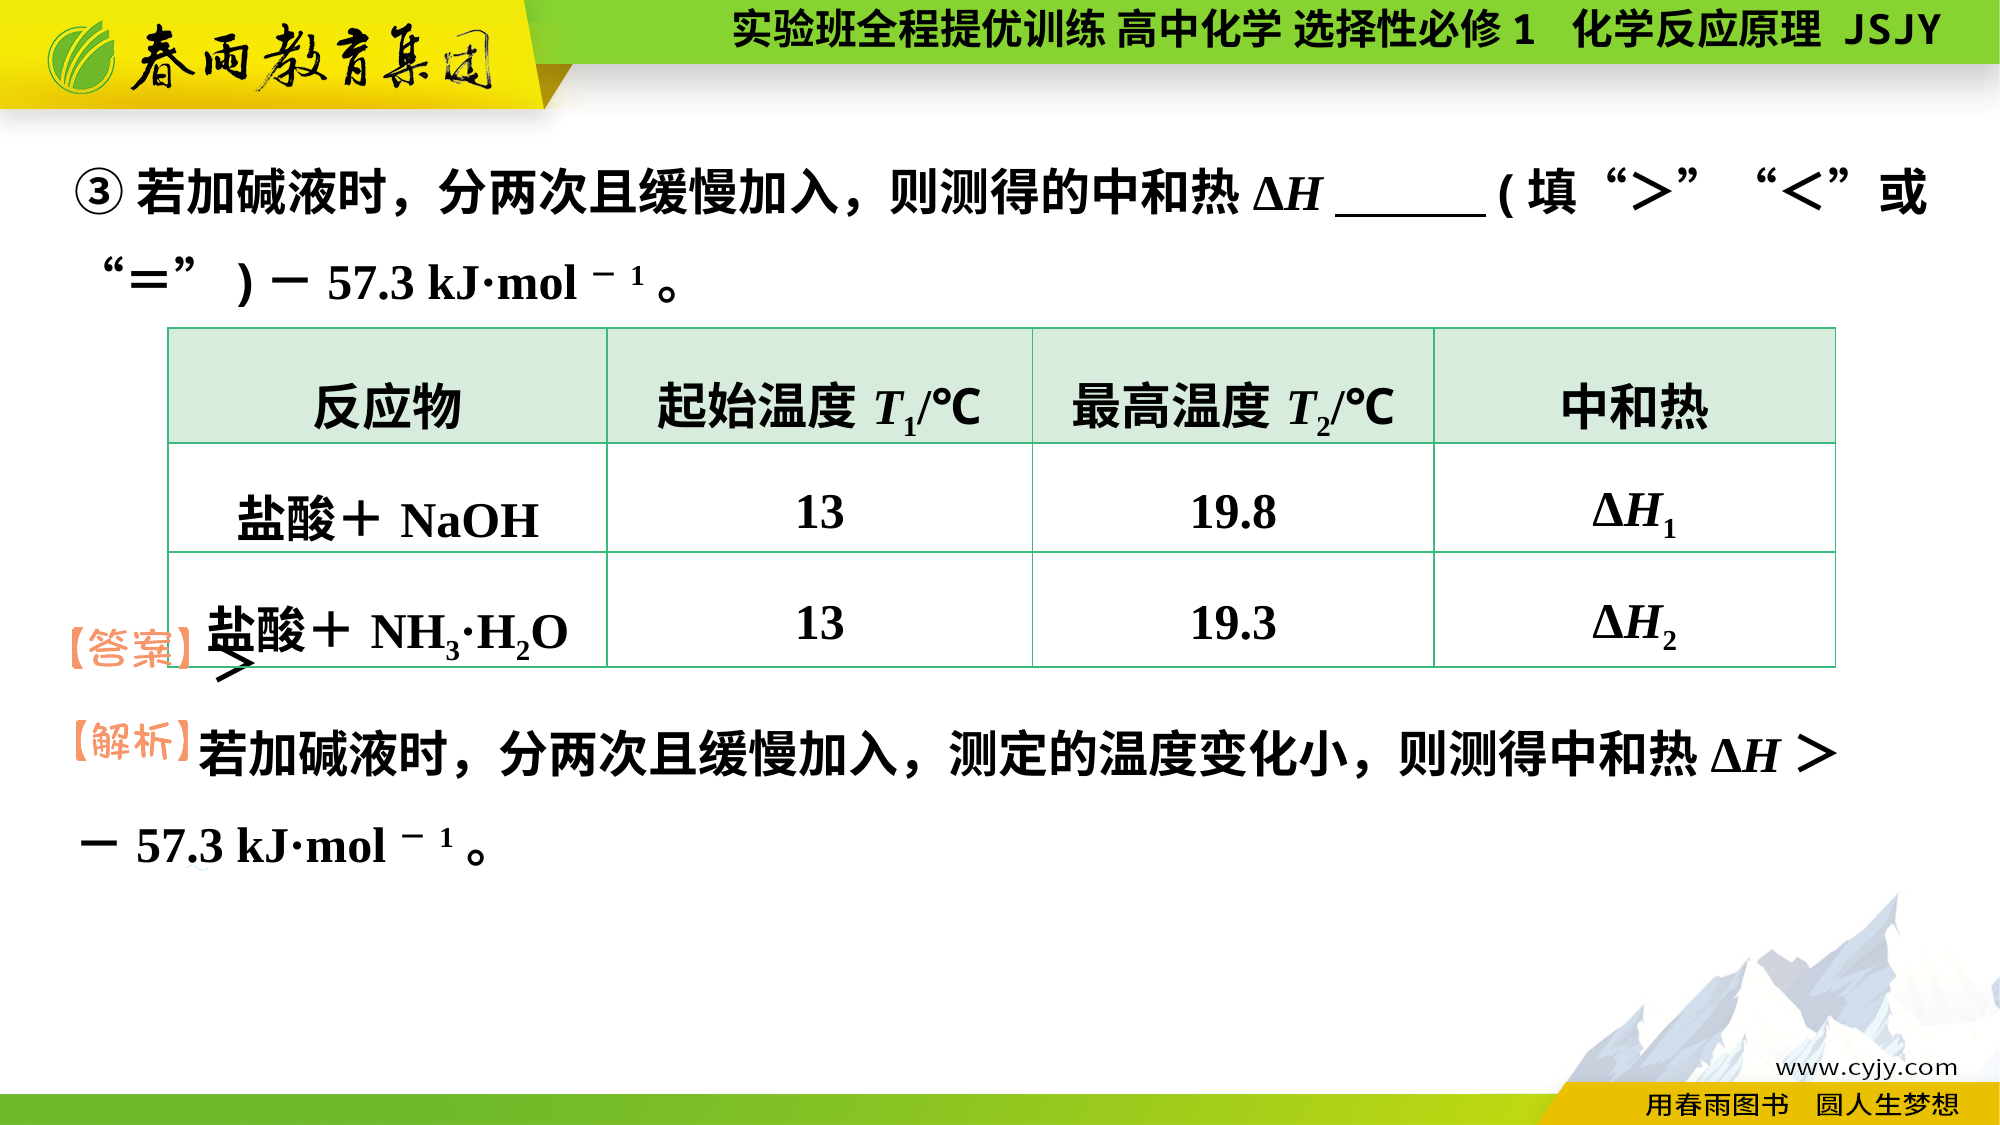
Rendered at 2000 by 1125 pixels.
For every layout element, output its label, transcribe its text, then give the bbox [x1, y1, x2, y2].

table_cell 19.3 [1033, 553, 1433, 666]
table_header 中和热 [1435, 329, 1835, 442]
table_cell ΔH2 [1435, 553, 1835, 666]
table_header 反应物 [169, 329, 606, 442]
table_header 最高温度T2/℃ [1033, 329, 1433, 442]
table_cell 盐酸＋NH3·H2O [169, 553, 606, 666]
table_cell ΔH1 [1435, 444, 1835, 551]
table_cell 13 [608, 444, 1032, 551]
picture [0, 0, 2000, 1125]
table_header 起始温度T1/℃ [608, 329, 1032, 442]
table_cell 盐酸＋NaOH [169, 444, 606, 551]
table_cell 13 [608, 553, 1032, 666]
list ③若加碱液时，分两次且缓慢加入，则测得的中和热ΔH (填“＞”“＜”或“＝”)－57.3 kJ·mol－1。 ＞ 若加碱液时，分两次且缓慢加入，测定的温度变化小，则测得中和热ΔH＞ －57.3 kJ·mol－1。 [59, 122, 1944, 888]
table_cell 19.8 [1033, 444, 1433, 551]
